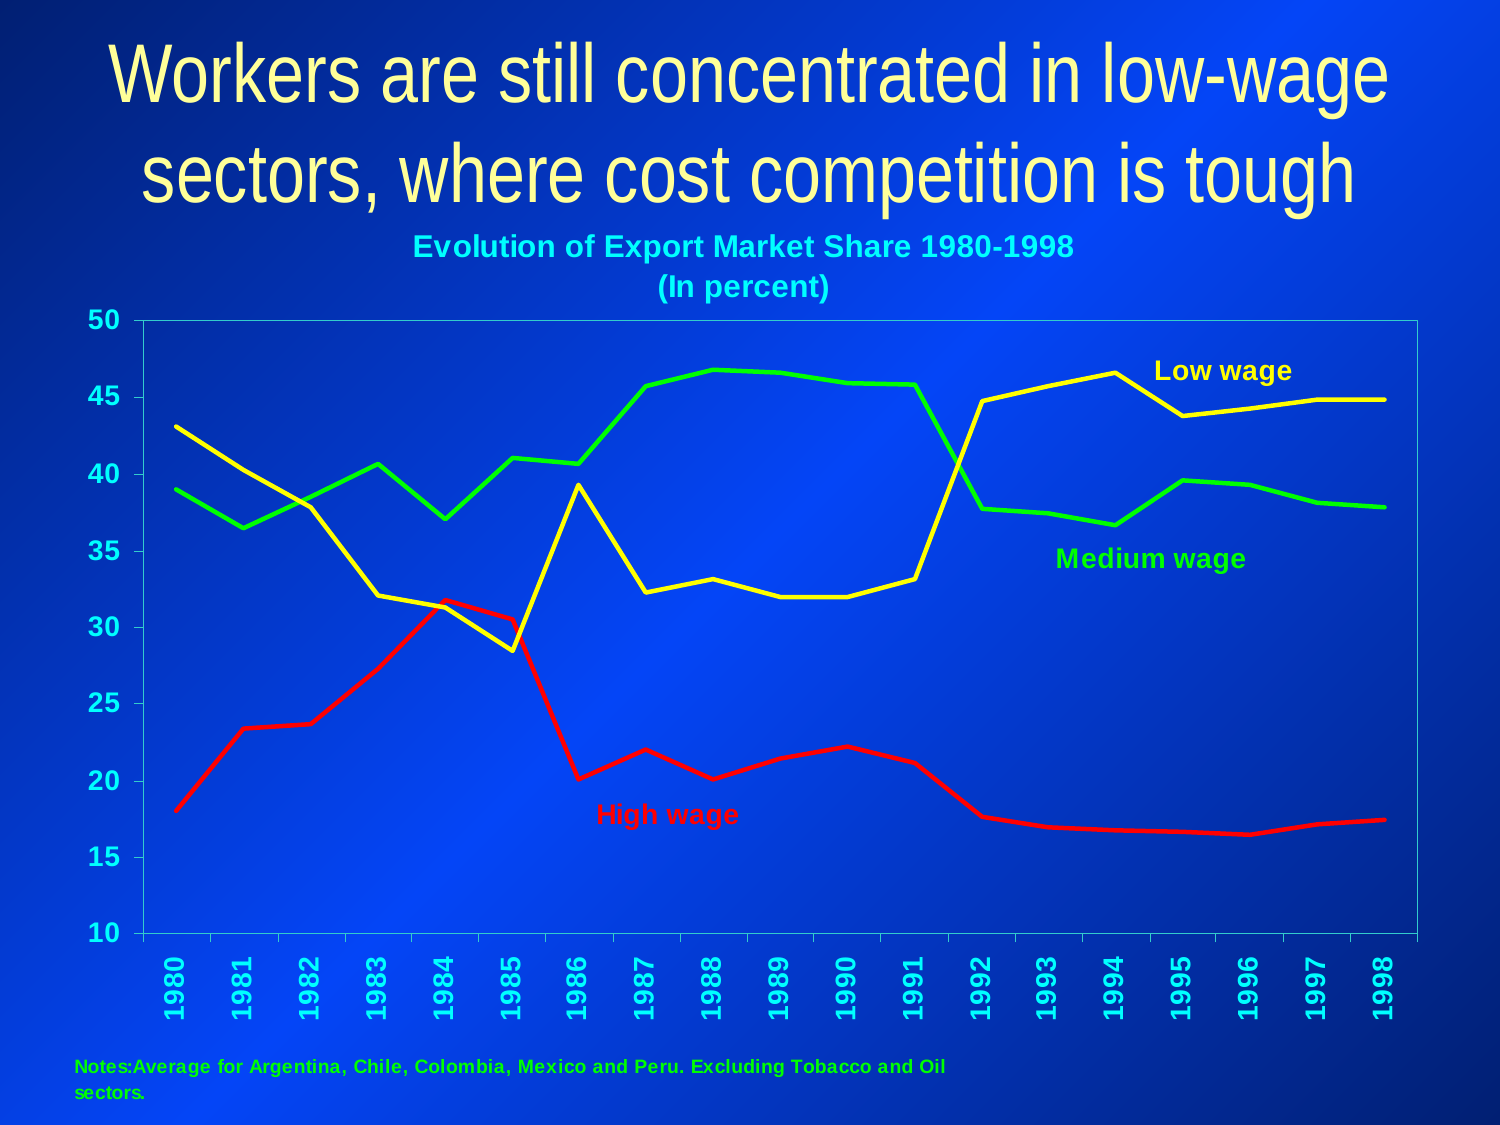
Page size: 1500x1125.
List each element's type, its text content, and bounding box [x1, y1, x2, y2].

title Workers are still concentrated in low-wage sectors, where cost competition is tough [0, 24, 1500, 213]
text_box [62, 192, 1426, 1125]
